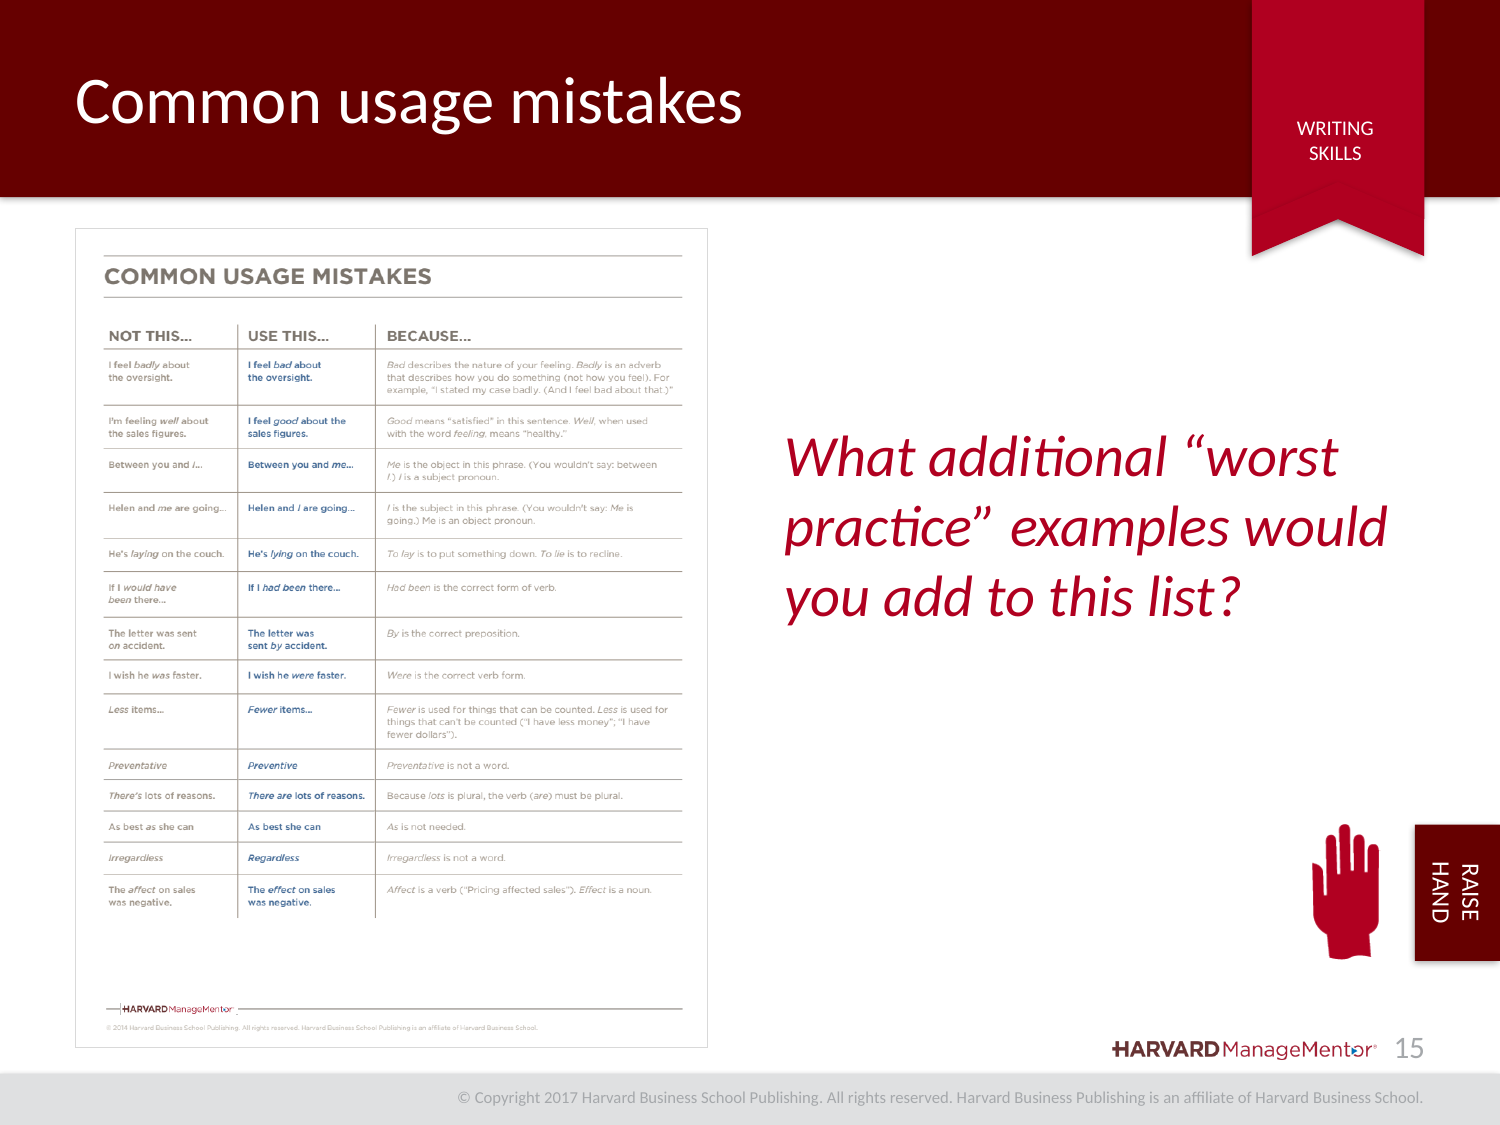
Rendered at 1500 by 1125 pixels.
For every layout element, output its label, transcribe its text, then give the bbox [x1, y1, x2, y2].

picture [74, 228, 708, 1048]
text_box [1309, 823, 1500, 962]
picture [1100, 1034, 1380, 1067]
title Common usage mistakes [75, 29, 1216, 171]
text_box What additional “worst practice” examples would you add to this list? [769, 410, 1407, 636]
